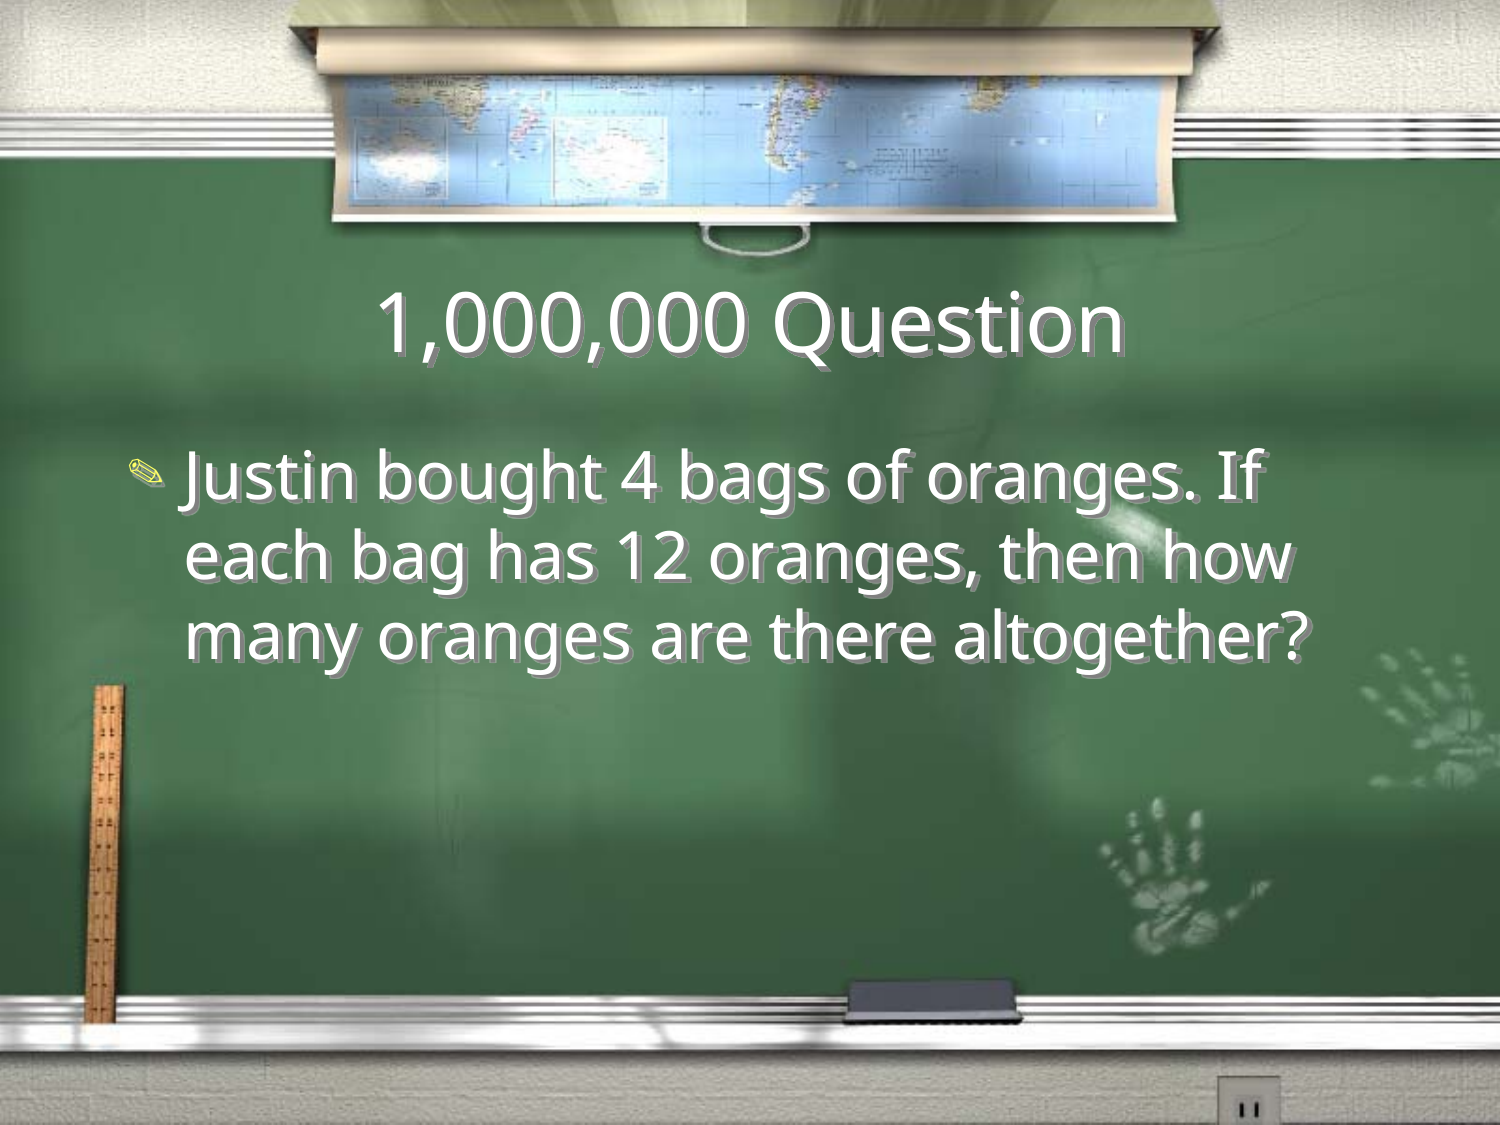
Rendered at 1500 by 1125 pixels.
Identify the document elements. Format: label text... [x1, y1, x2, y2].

picture [0, 0, 1500, 1125]
list Justin bought 4 bags of oranges. If each bag has 12 oranges, then how many oranges are there altogether? [112, 424, 1388, 1001]
title 1,000,000 Question [112, 224, 1388, 413]
